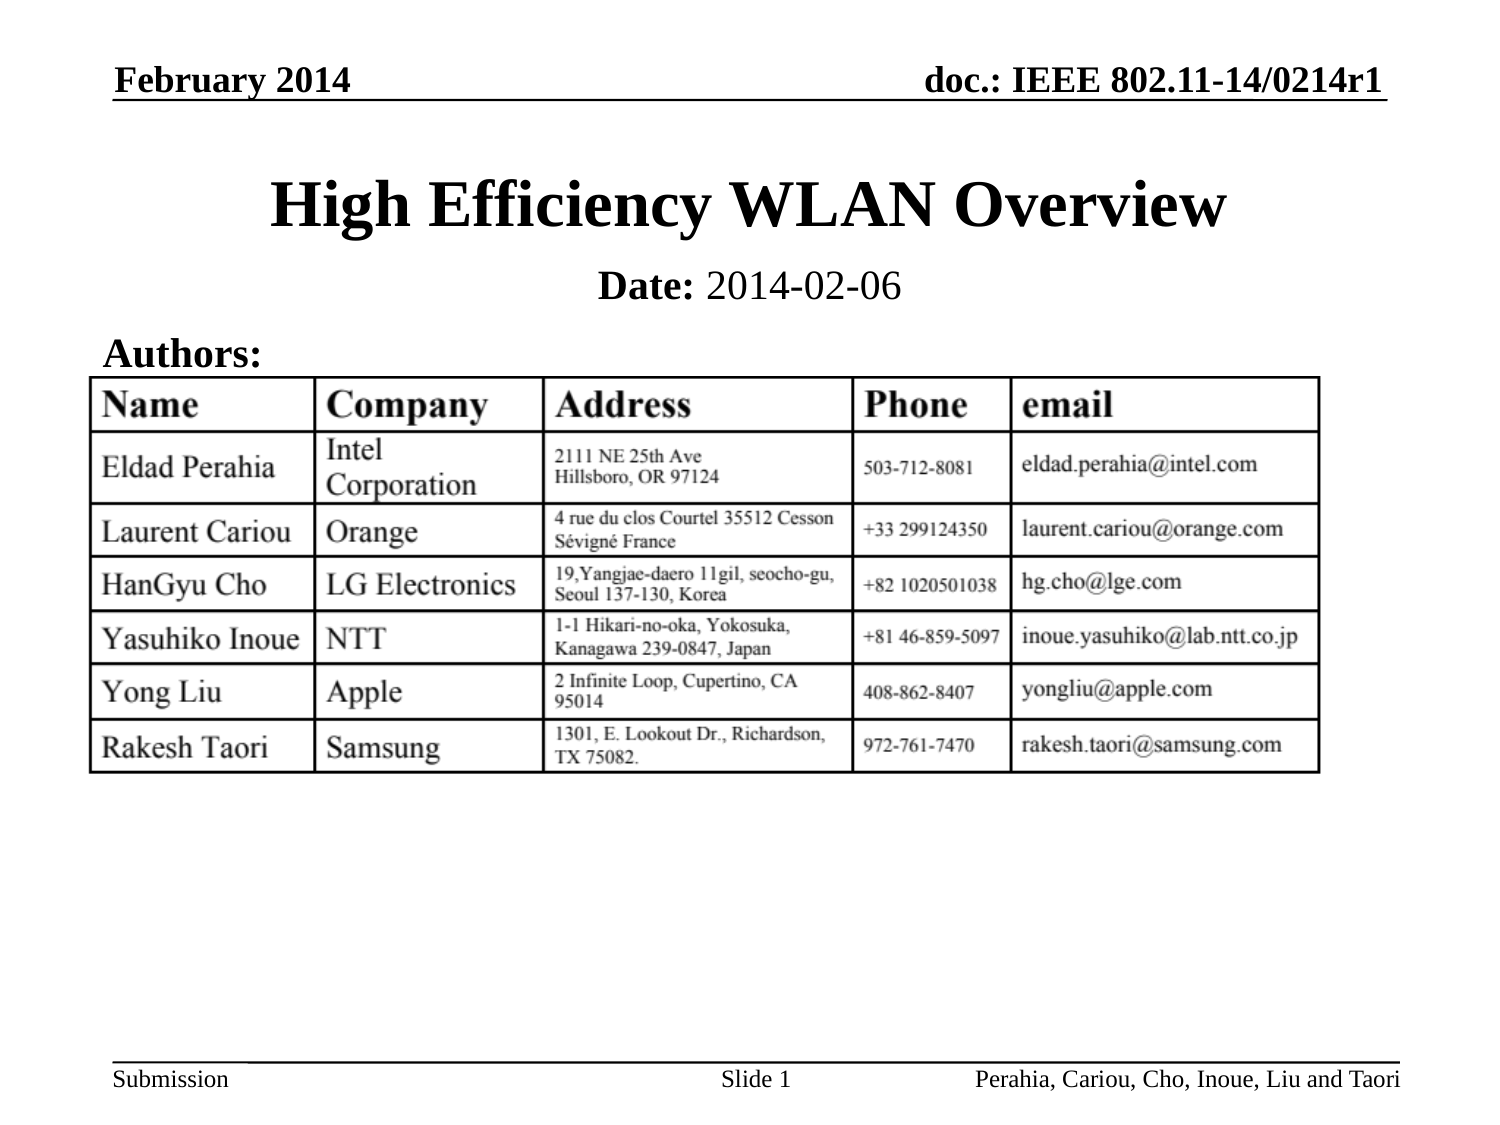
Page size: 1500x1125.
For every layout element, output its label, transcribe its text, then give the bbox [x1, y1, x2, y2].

slide_number Slide 1 [712, 1062, 800, 1093]
title High Efficiency WLAN Overview [112, 112, 1388, 249]
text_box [76, 375, 1346, 817]
list Date: 2014-02-06 [112, 249, 1388, 313]
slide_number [114, 54, 354, 100]
text_box Authors: [87, 318, 325, 374]
footer Perahia, Cariou, Cho, Inoue, Liu and Taori [963, 1062, 1402, 1093]
